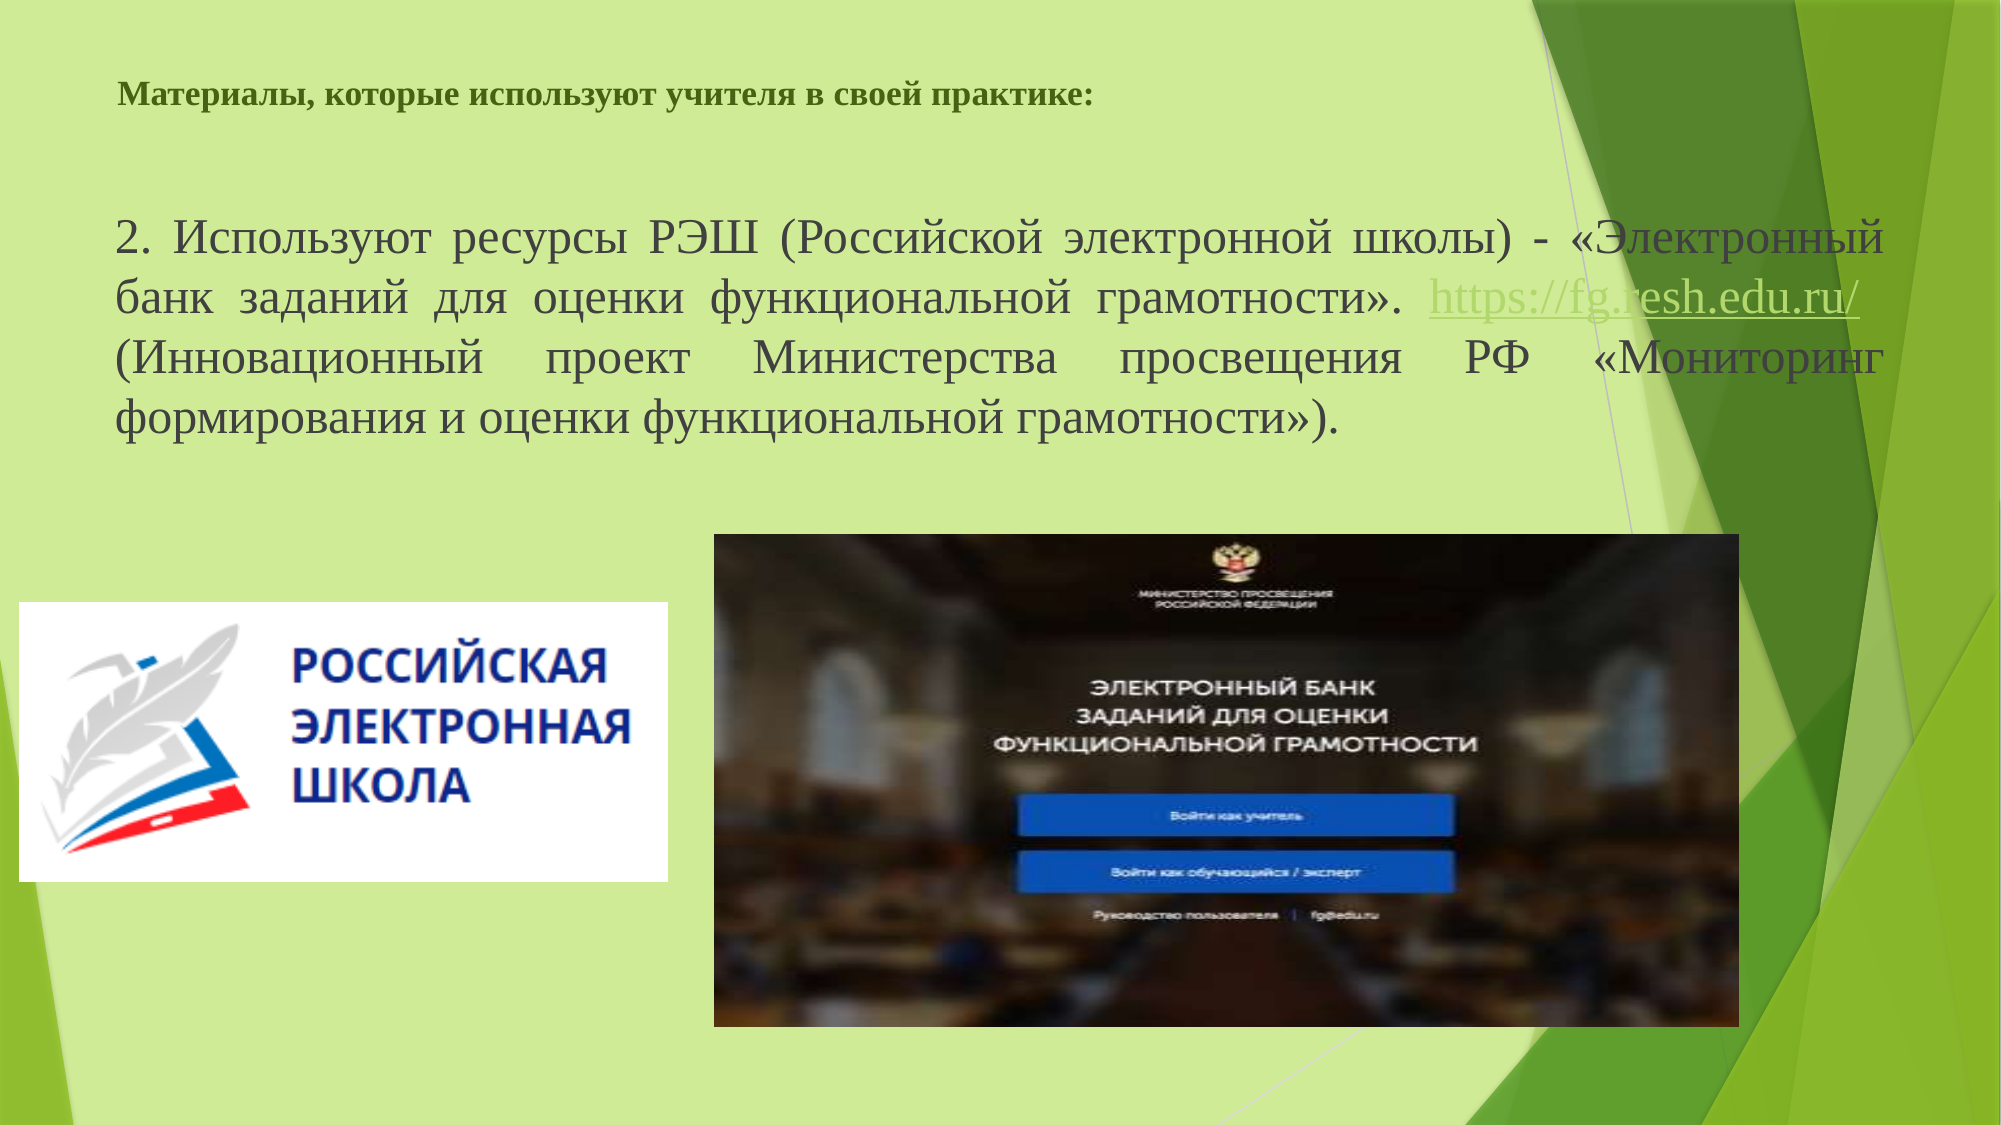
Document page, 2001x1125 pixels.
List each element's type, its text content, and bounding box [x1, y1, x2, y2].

picture [714, 534, 1739, 1027]
title Материалы, которые используют учителя в своей практике: [102, 20, 1903, 172]
list 2. Используют ресурсы РЭШ (Российской электронной школы) - «Электронный банк заданий для оценки функциональной грамотности». https://fg.resh.edu.ru/ (Инновационный проект Министерства просвещения РФ «Мониторинг формирования и оценки функциональной грамотности»). [99, 196, 1900, 1102]
picture [18, 601, 668, 883]
